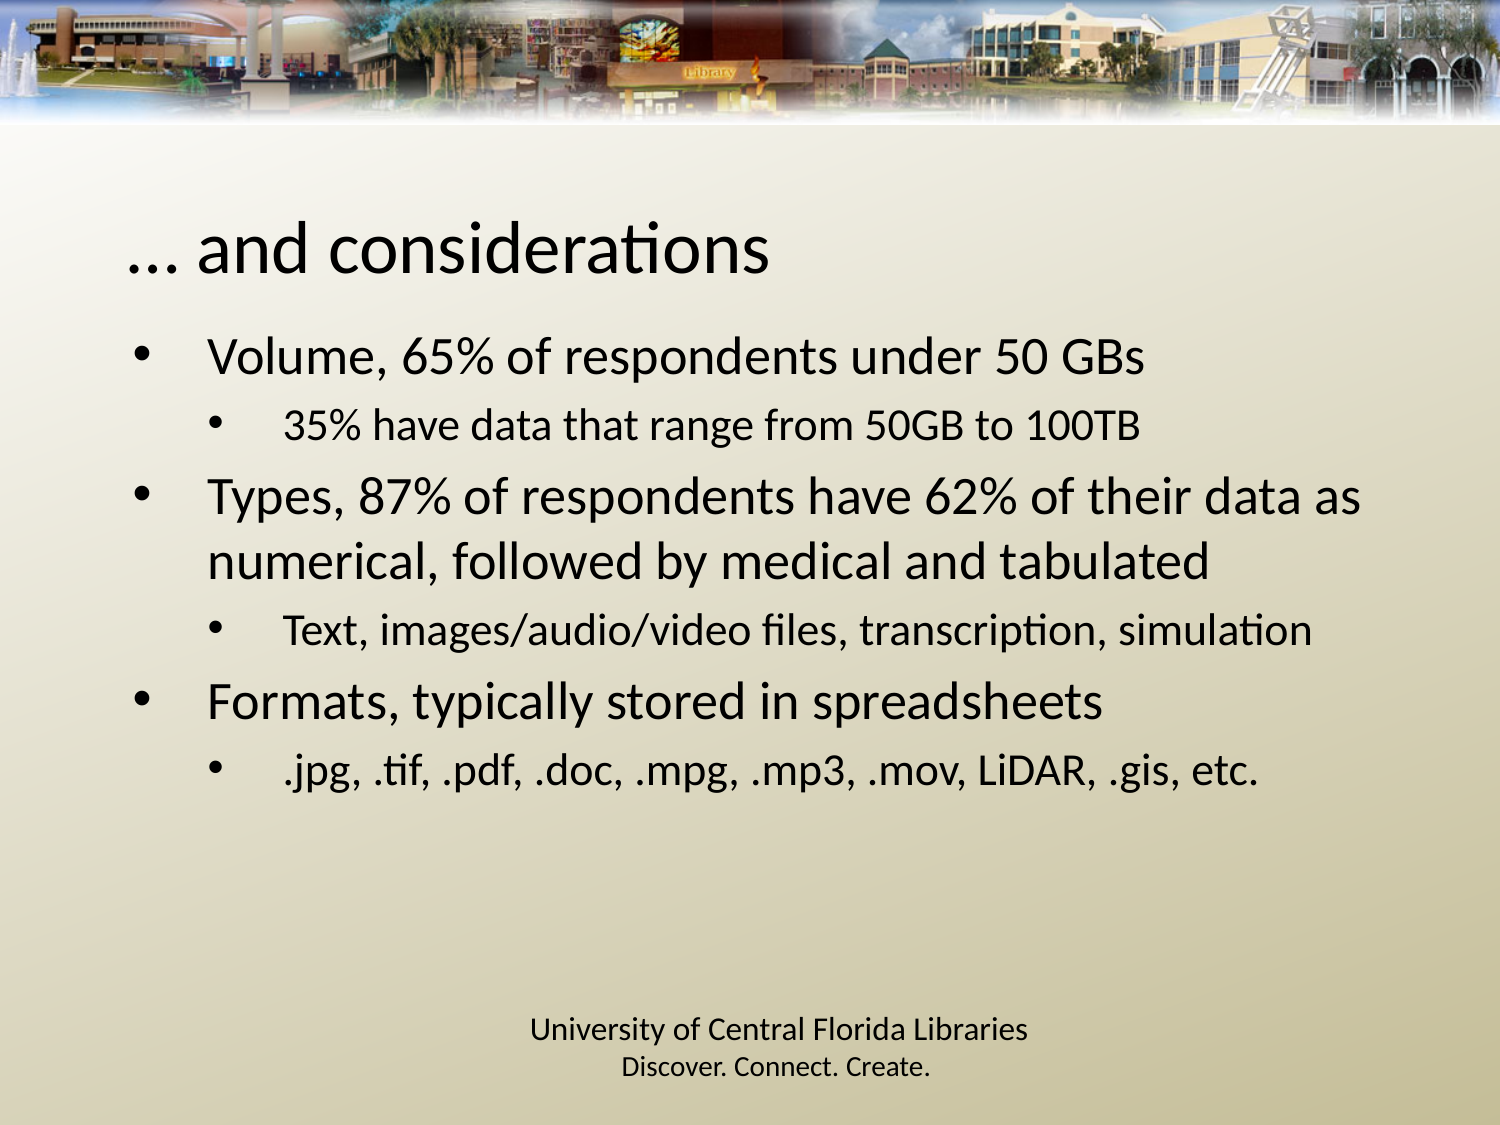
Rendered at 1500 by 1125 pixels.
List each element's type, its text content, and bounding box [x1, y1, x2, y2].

subtitle Volume, 65% of respondents under 50 GBs 35% have data that range from 50GB to 100TB Types, 87% of respondents have 62% of their data as numerical, followed by medical and tabulated Text, images/audio/video files, transcription, simulation Formats, typically stored in spreadsheets .jpg, .tif, .pdf, .doc, .mpg, .mp3, .mov, LiDAR, .gis, etc. [117, 312, 1413, 950]
text_box University of Central Florida Libraries Discover. Connect. Create. [515, 999, 1045, 1090]
picture [0, 0, 1500, 125]
title … and considerations [112, 174, 1388, 313]
